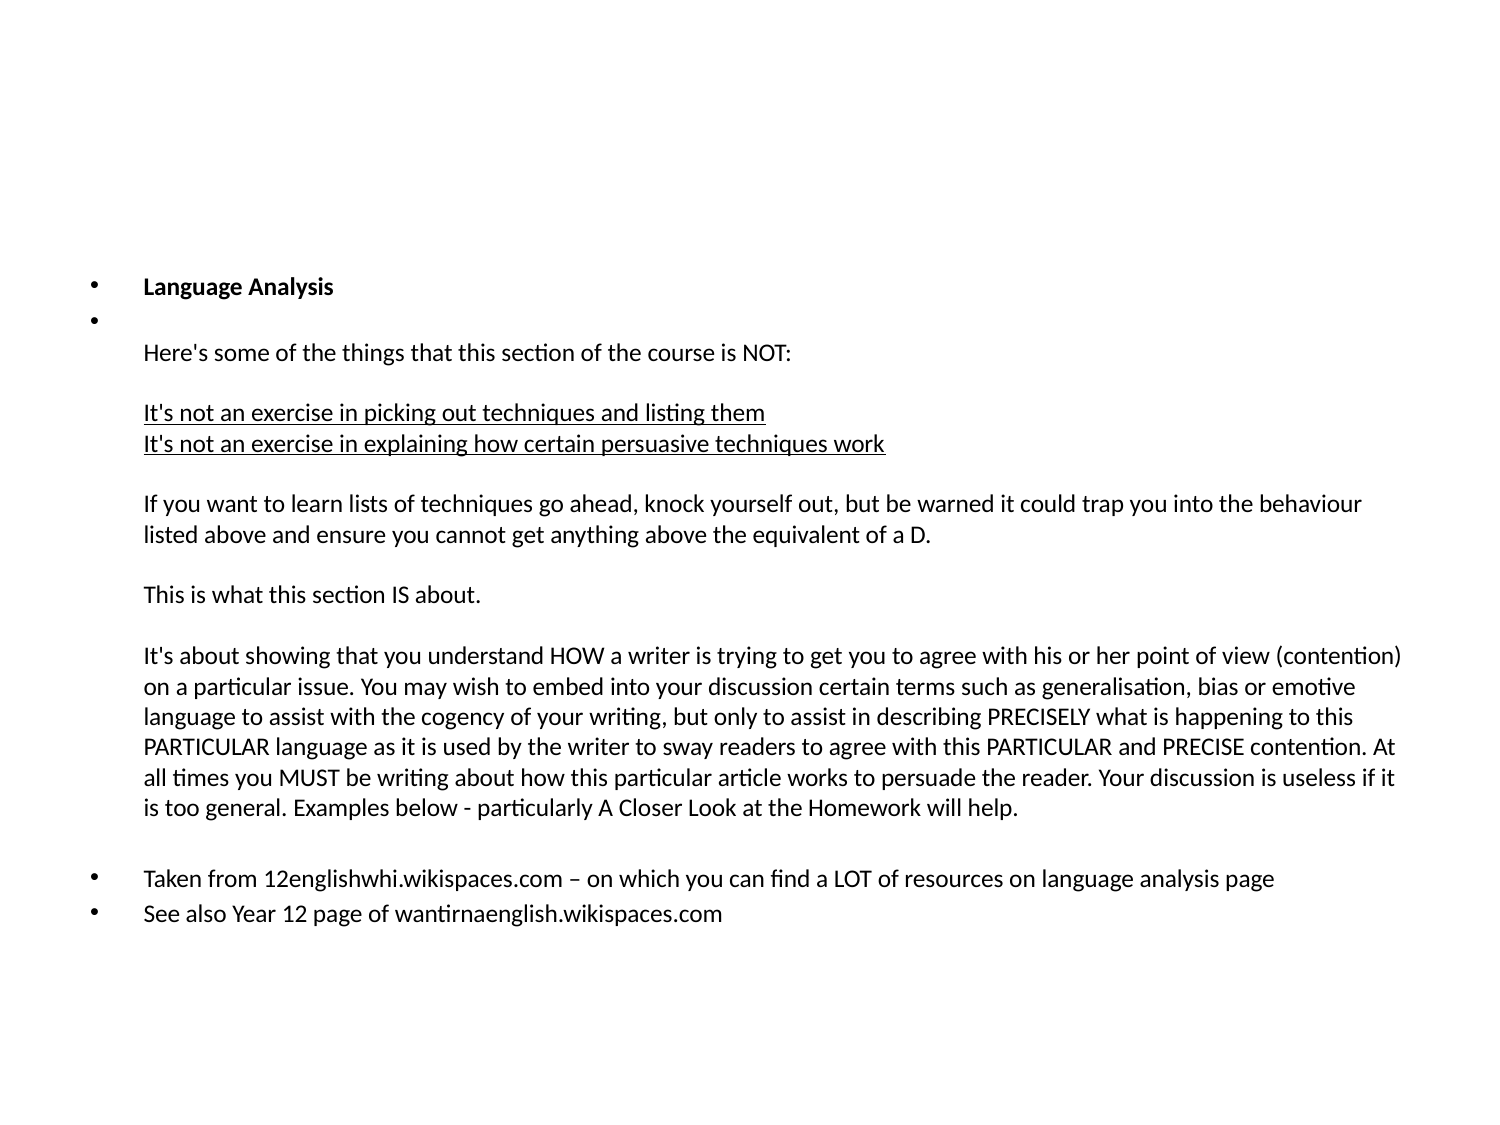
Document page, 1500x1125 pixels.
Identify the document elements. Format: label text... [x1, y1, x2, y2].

list Language Analysis Here's some of the things that this section of the course is NOT: It's not an exercise in picking out techniques and listing them It's not an exercise in explaining how certain persuasive techniques work If you want to learn lists of techniques go ahead, knock yourself out, but be warned it could trap you into the behaviour listed above and ensure you cannot get anything above the equivalent of a D. This is what this section IS about. It's about showing that you understand HOW a writer is trying to get you to agree with his or her point of view (contention) on a particular issue. You may wish to embed into your discussion certain terms such as generalisation, bias or emotive language to assist with the cogency of your writing, but only to assist in describing PRECISELY what is happening to this PARTICULAR language as it is used by the writer to sway readers to agree with this PARTICULAR and PRECISE contention. At all times you MUST be writing about how this particular article works to persuade the reader. Your discussion is useless if it is too general. Examples below - particularly A Closer Look at the Homework will help. Taken from 12englishwhi.wikispaces.com – on which you can find a LOT of resources on language analysis page See also Year 12 page of wantirnaenglish.wikispaces.com [75, 262, 1425, 1005]
